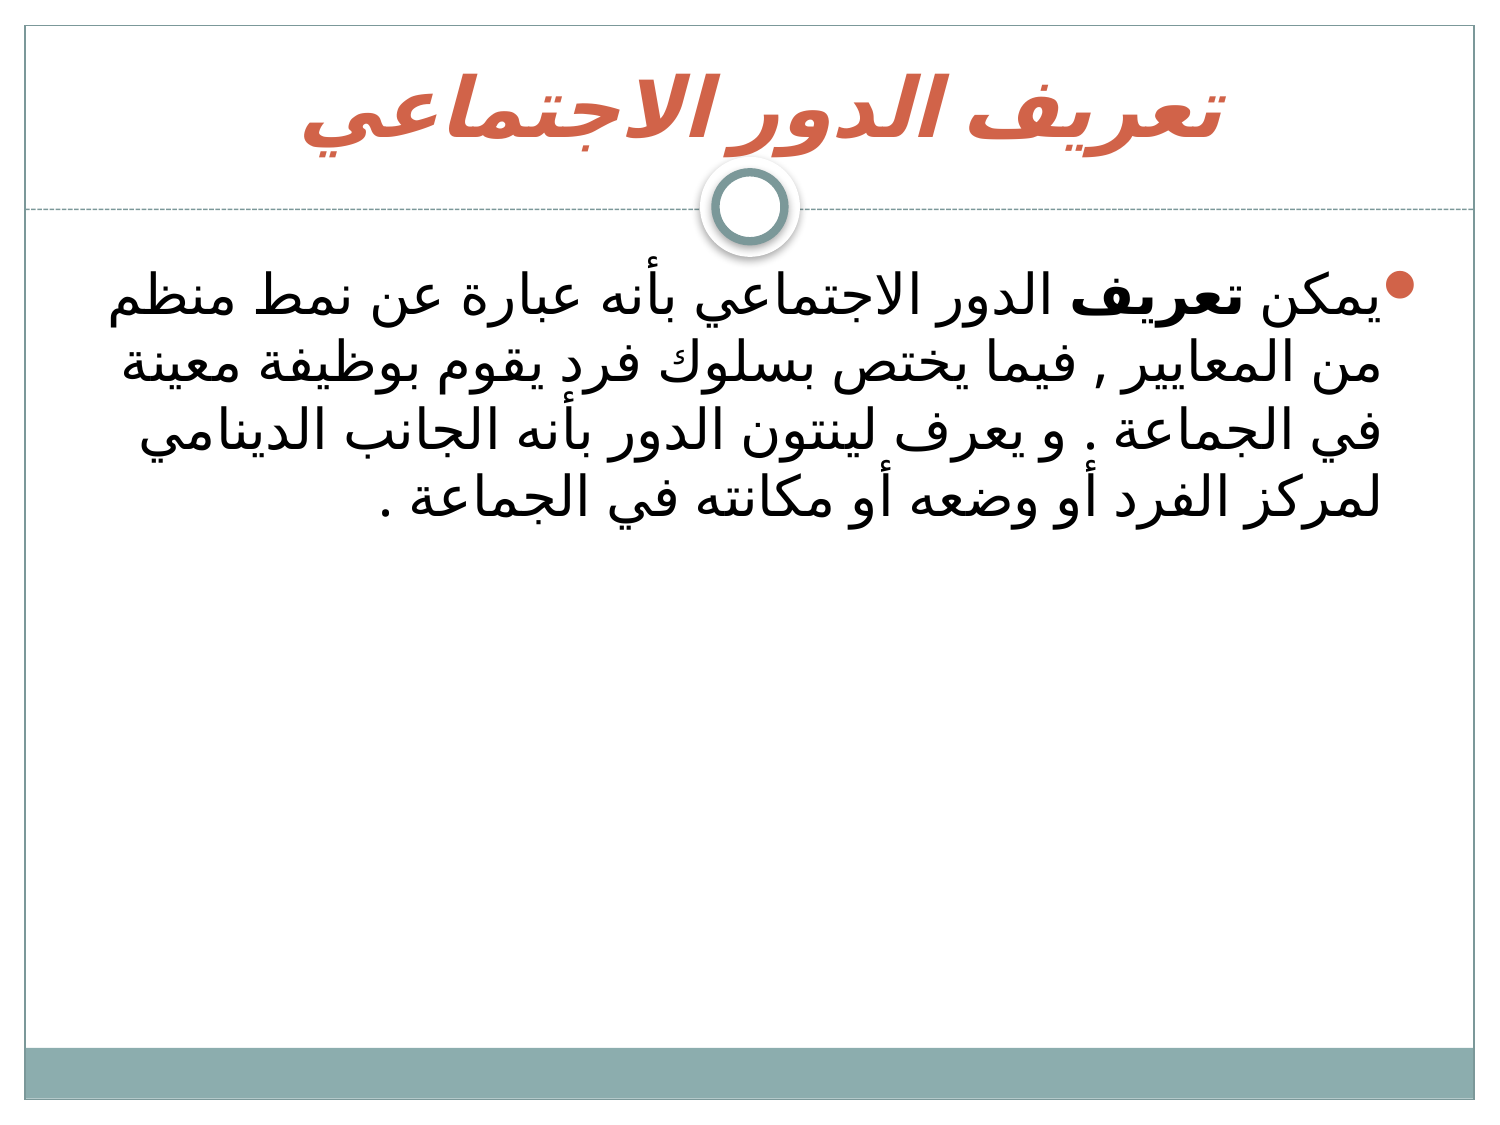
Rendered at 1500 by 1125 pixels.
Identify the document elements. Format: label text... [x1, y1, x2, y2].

title تعريف الدور الاجتماعي [49, 37, 1450, 162]
list يمكن تعريف الدور الاجتماعي بأنه عبارة عن نمط منظم من المعايير , فيما يختص بسلوك فرد يقوم بوظيفة معينة في الجماعة . و يعرف لينتون الدور بأنه الجانب الدينامي لمركز الفرد أو وضعه أو مكانته في الجماعة . [49, 250, 1445, 1001]
